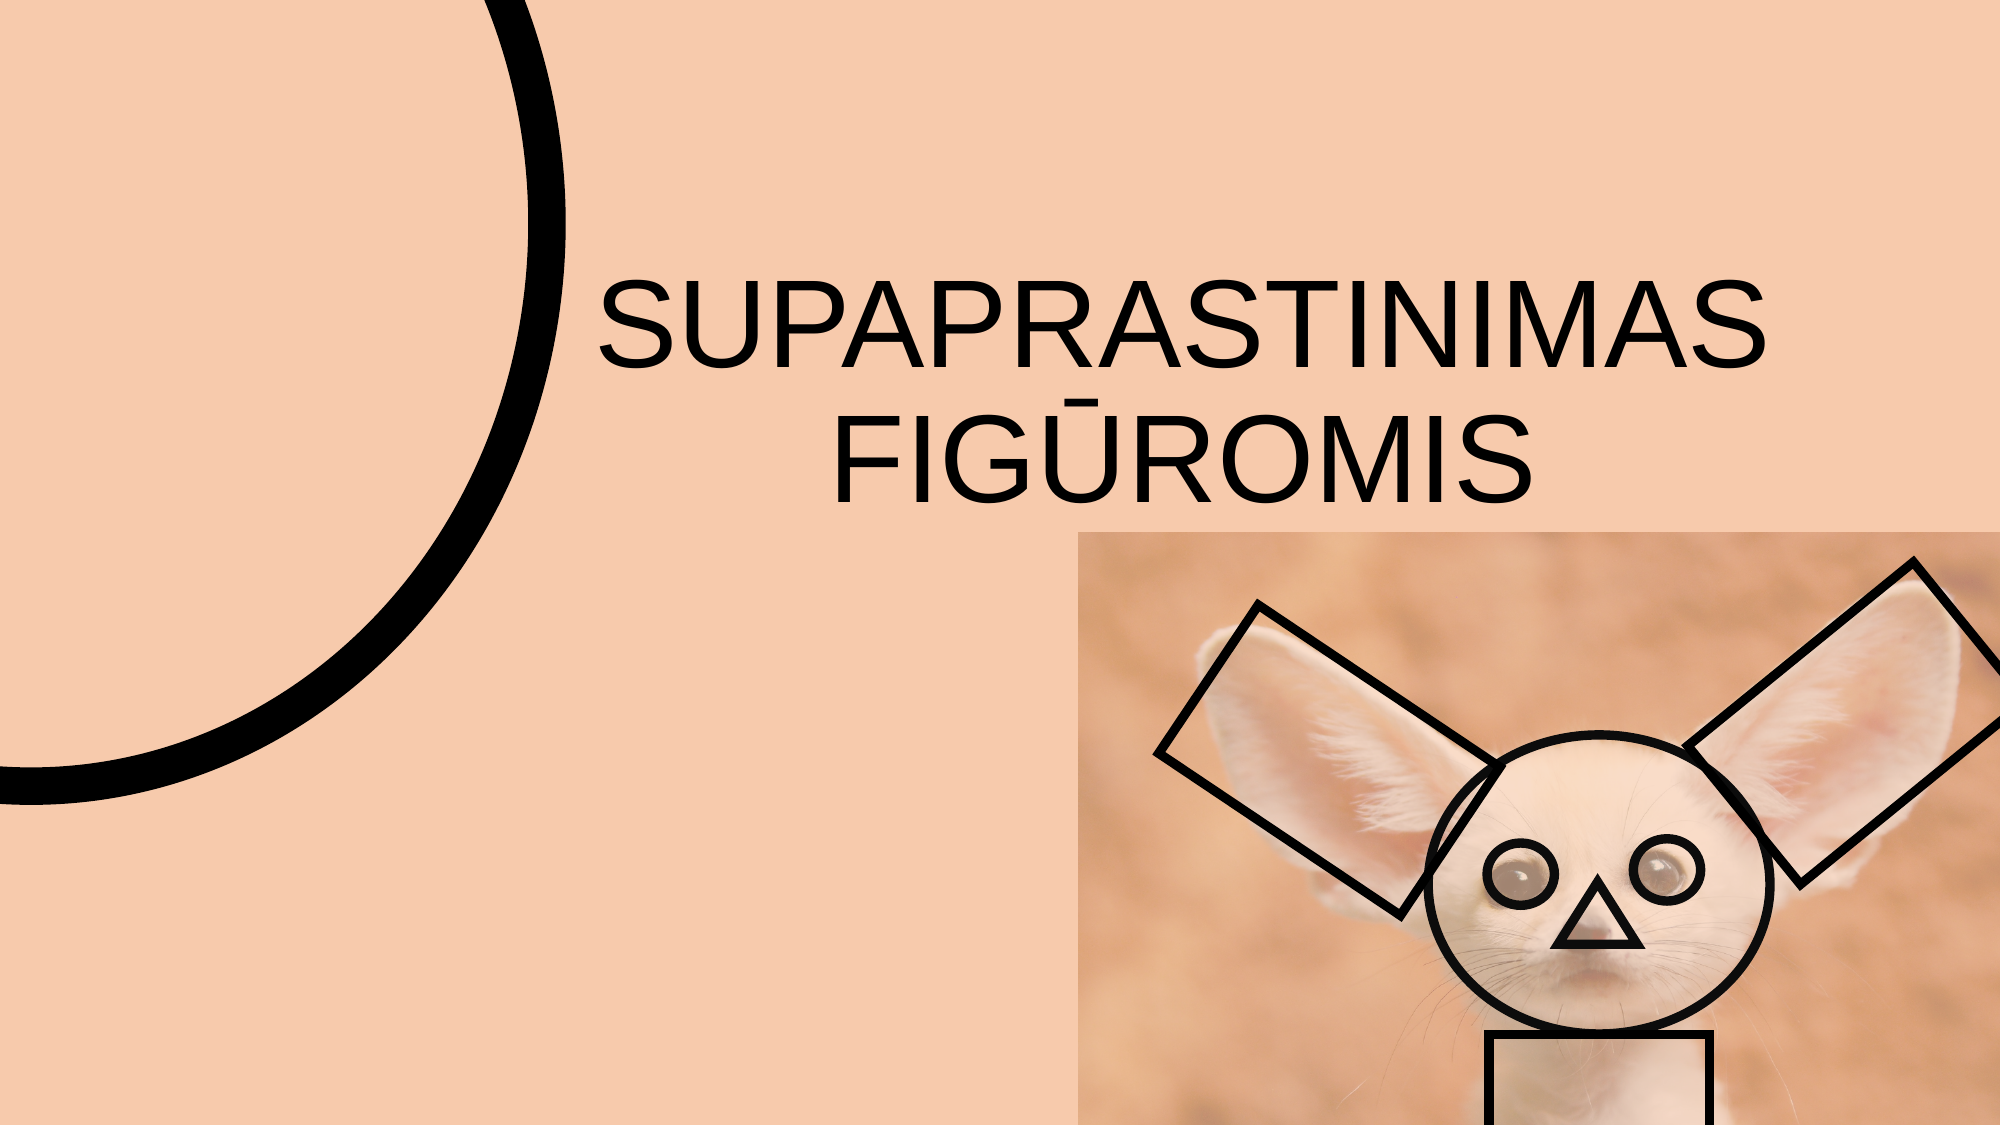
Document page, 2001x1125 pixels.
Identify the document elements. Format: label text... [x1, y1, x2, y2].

text_box [0, 0, 546, 787]
picture [1078, 532, 2000, 1125]
title SUPAPRASTINIMAS FIGŪROMIS [546, 145, 1819, 537]
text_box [1158, 561, 2000, 1125]
